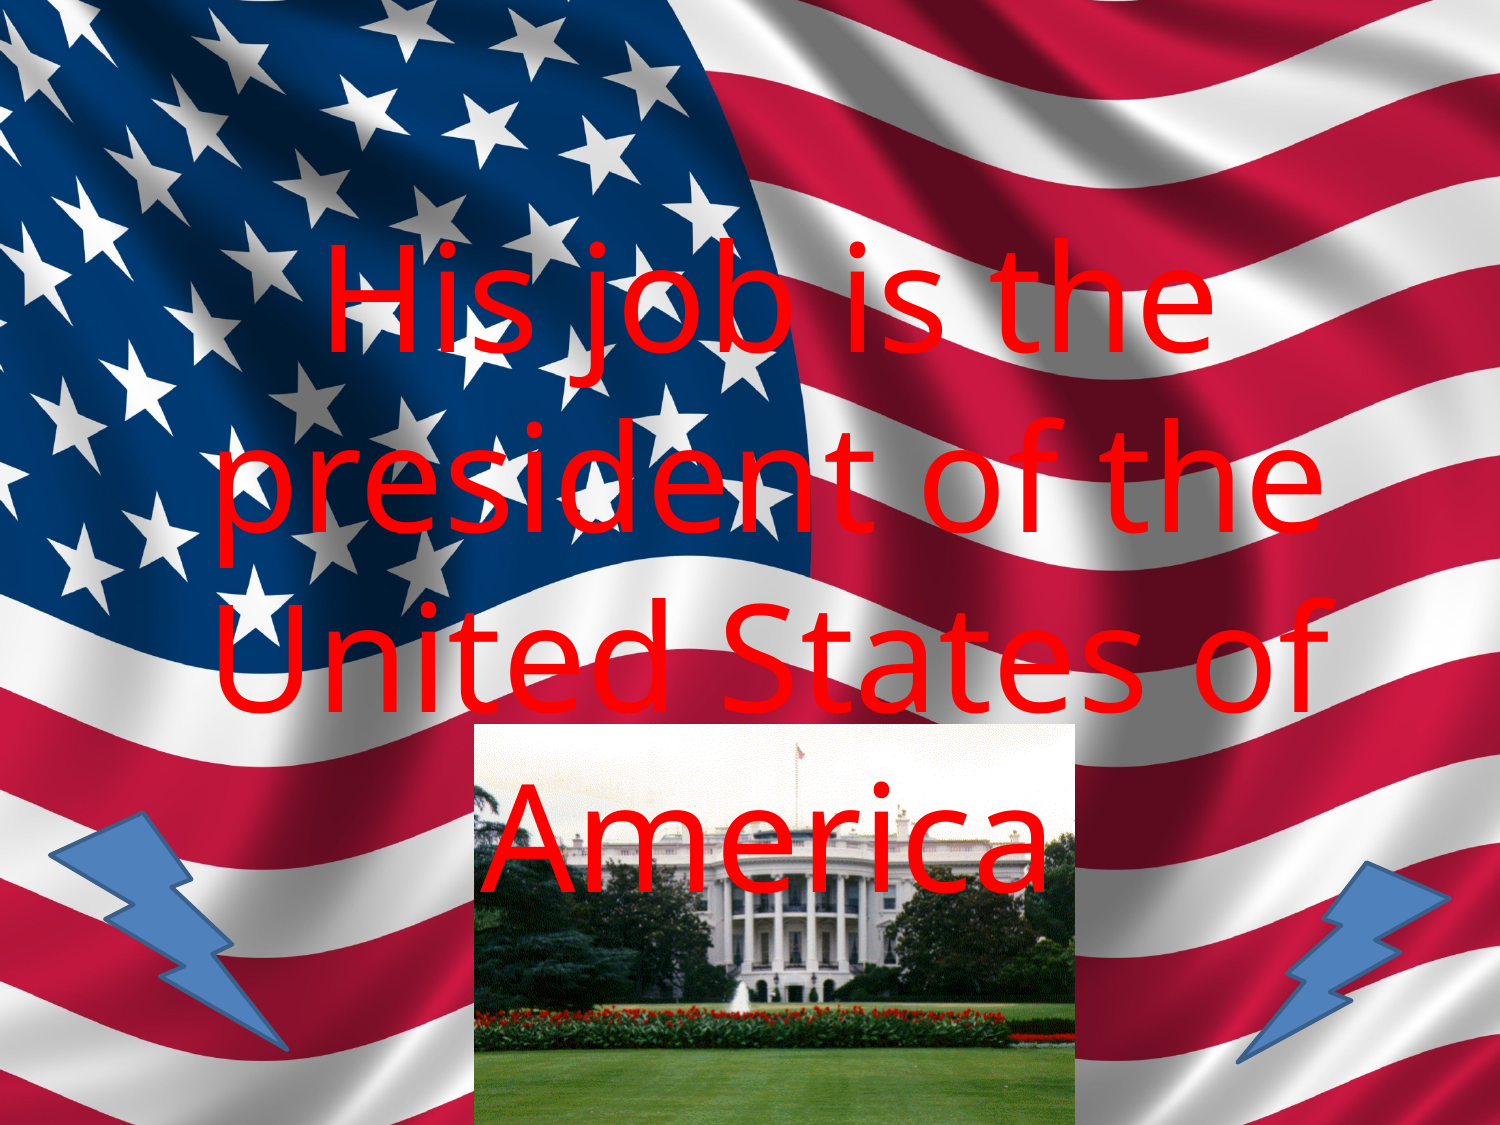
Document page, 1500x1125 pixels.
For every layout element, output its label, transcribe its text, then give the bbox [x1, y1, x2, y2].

text_box [1235, 860, 1452, 1065]
title His job is the president of the United States of America [99, 324, 1438, 800]
text_box [47, 810, 290, 1052]
picture [0, 0, 1500, 1125]
